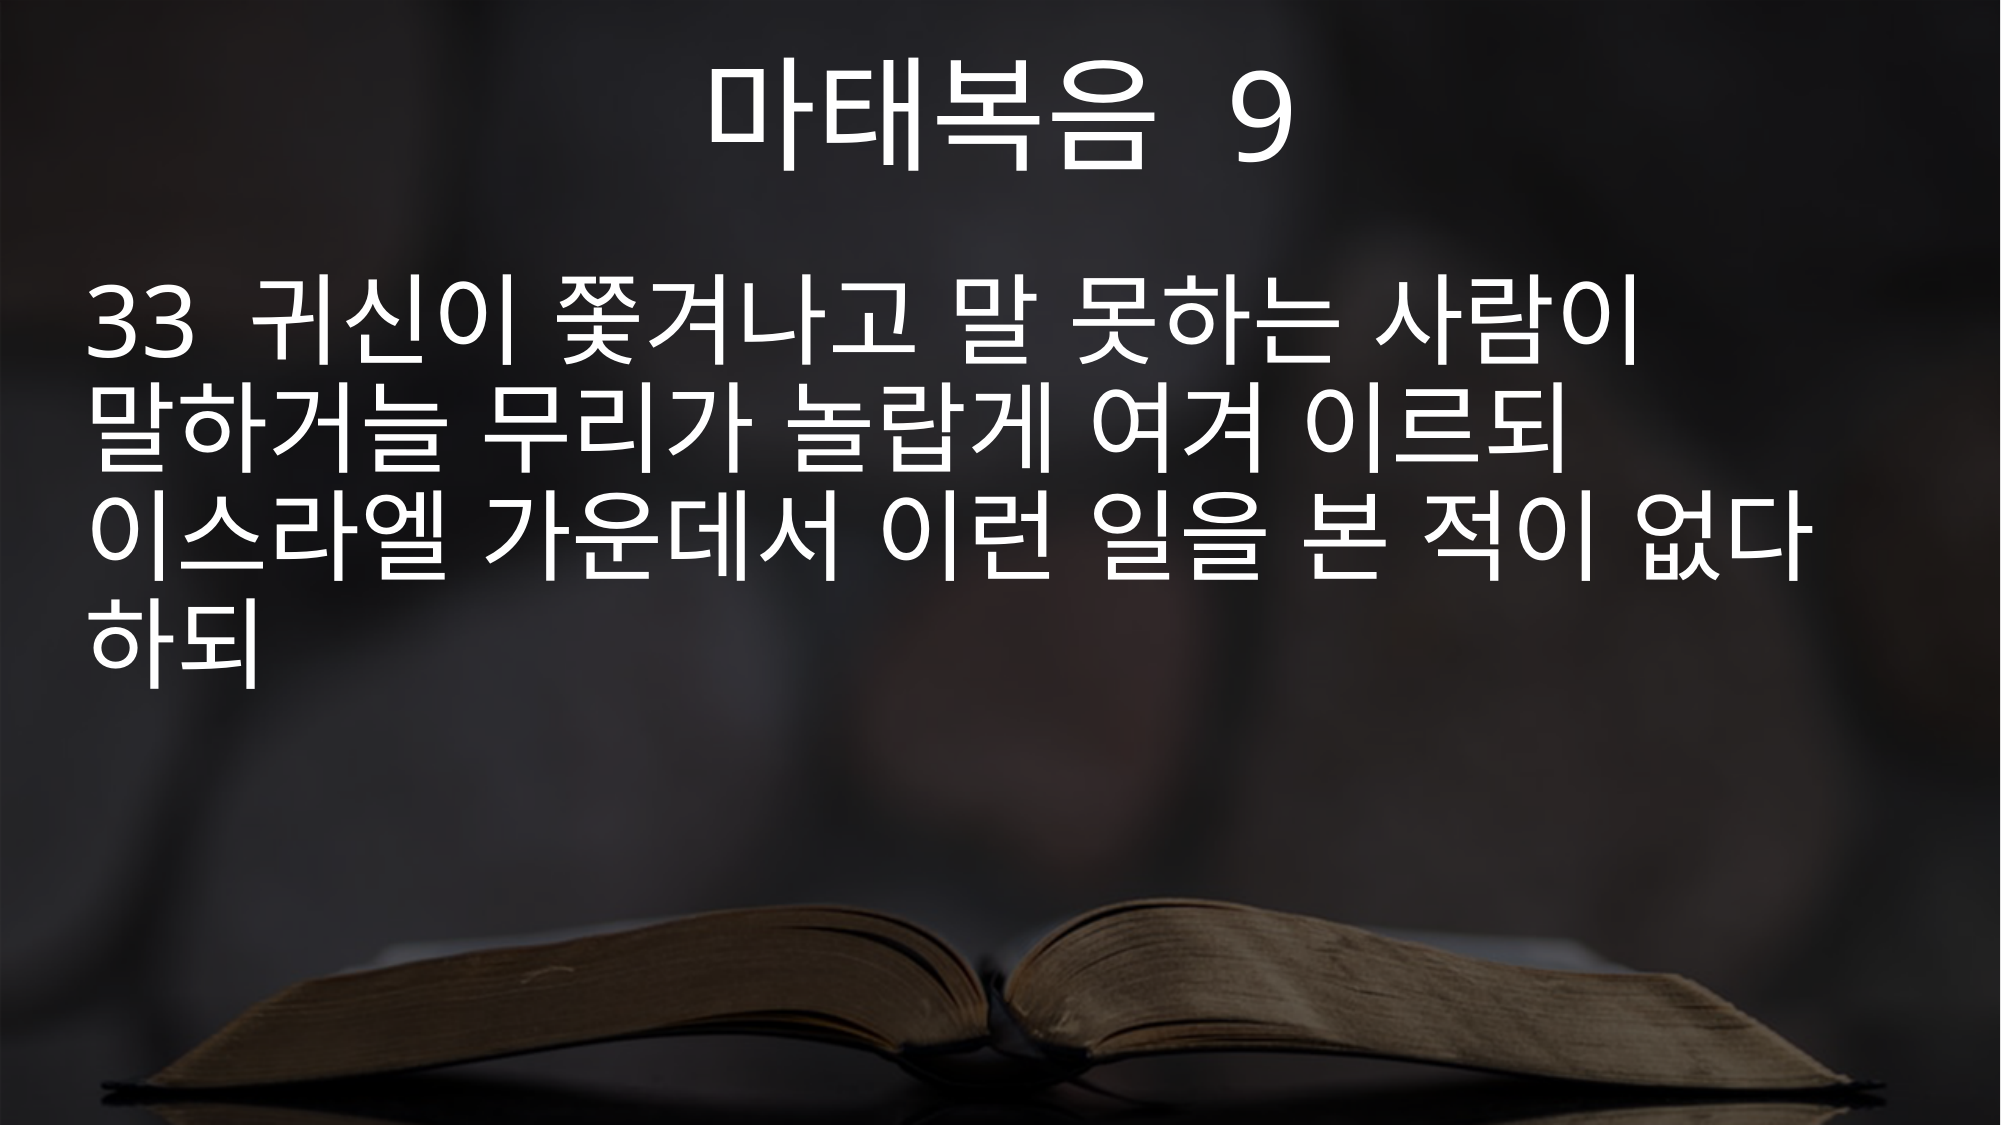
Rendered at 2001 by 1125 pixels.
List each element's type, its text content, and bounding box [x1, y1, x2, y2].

list 33 귀신이 쫓겨나고 말 못하는 사람이 말하거늘 무리가 놀랍게 여겨 이르되 이스라엘 가운데서 이런 일을 본 적이 없다 하되 [69, 263, 1953, 423]
picture [0, 0, 2001, 1125]
footer 마태복음 9 [0, 32, 2000, 192]
